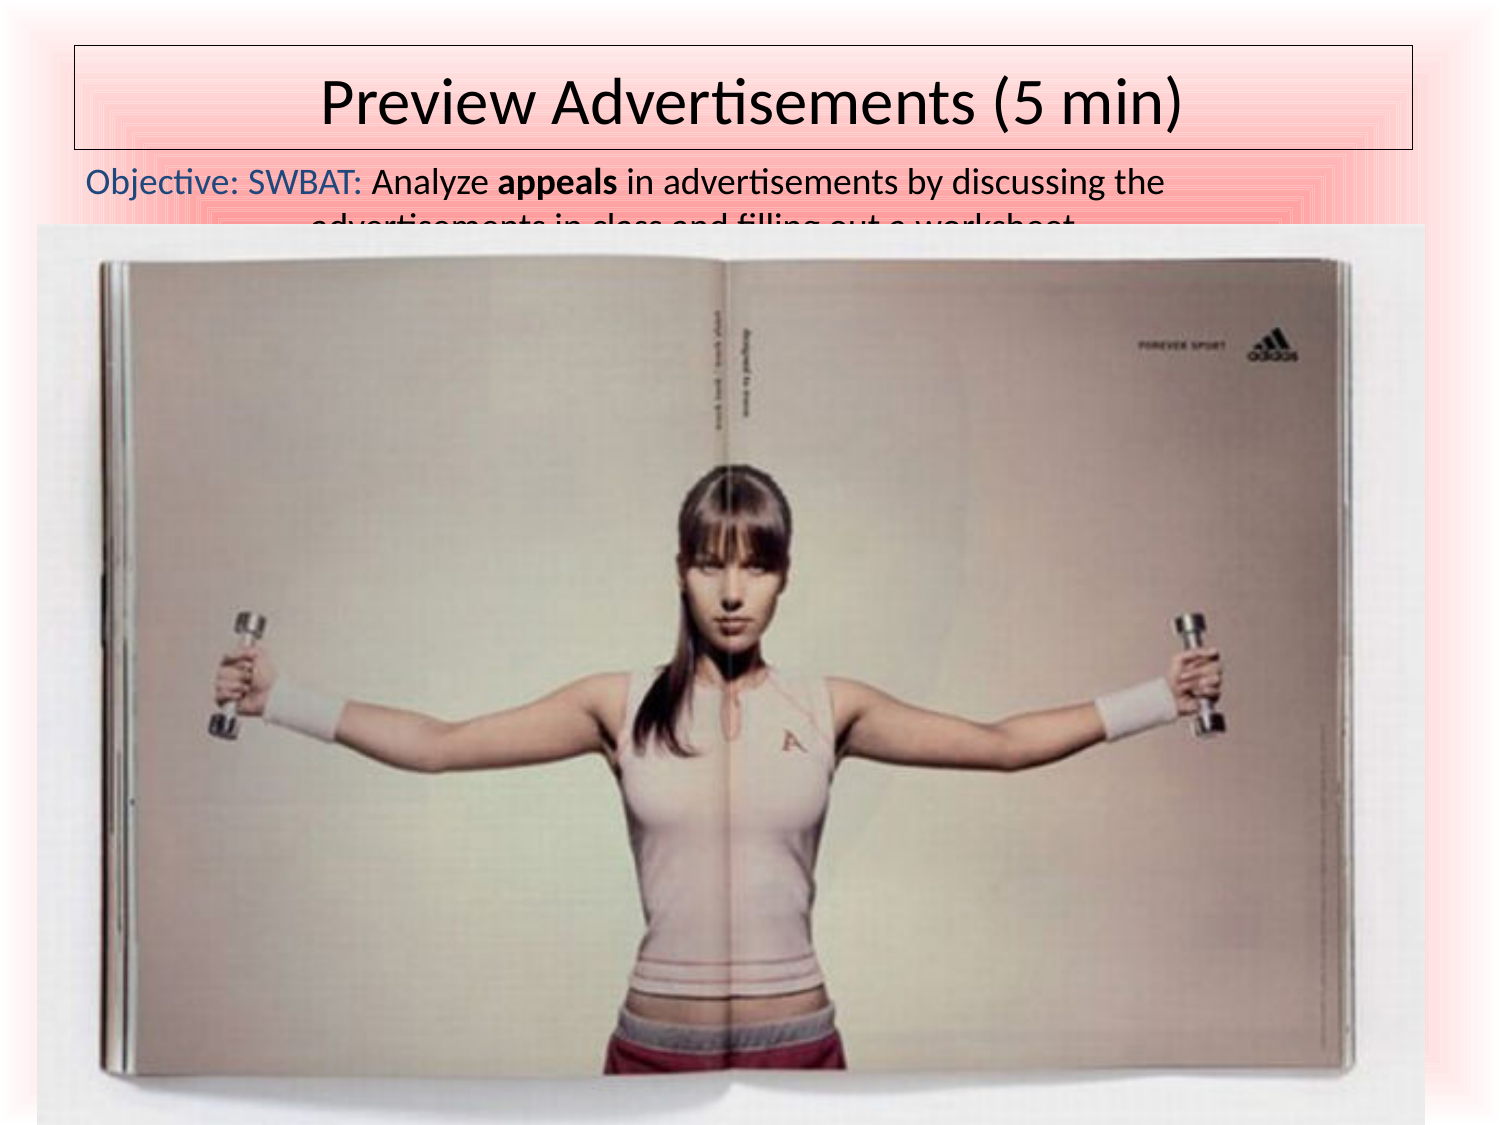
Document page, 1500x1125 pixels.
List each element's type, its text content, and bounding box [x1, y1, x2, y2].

text_box Preview Advertisements (5 min) [74, 45, 1413, 149]
picture [37, 224, 1426, 1125]
text_box Objective: SWBAT: Analyze appeals in advertisements by discussing the advertisements in class and filling out a worksheet [70, 149, 1413, 223]
